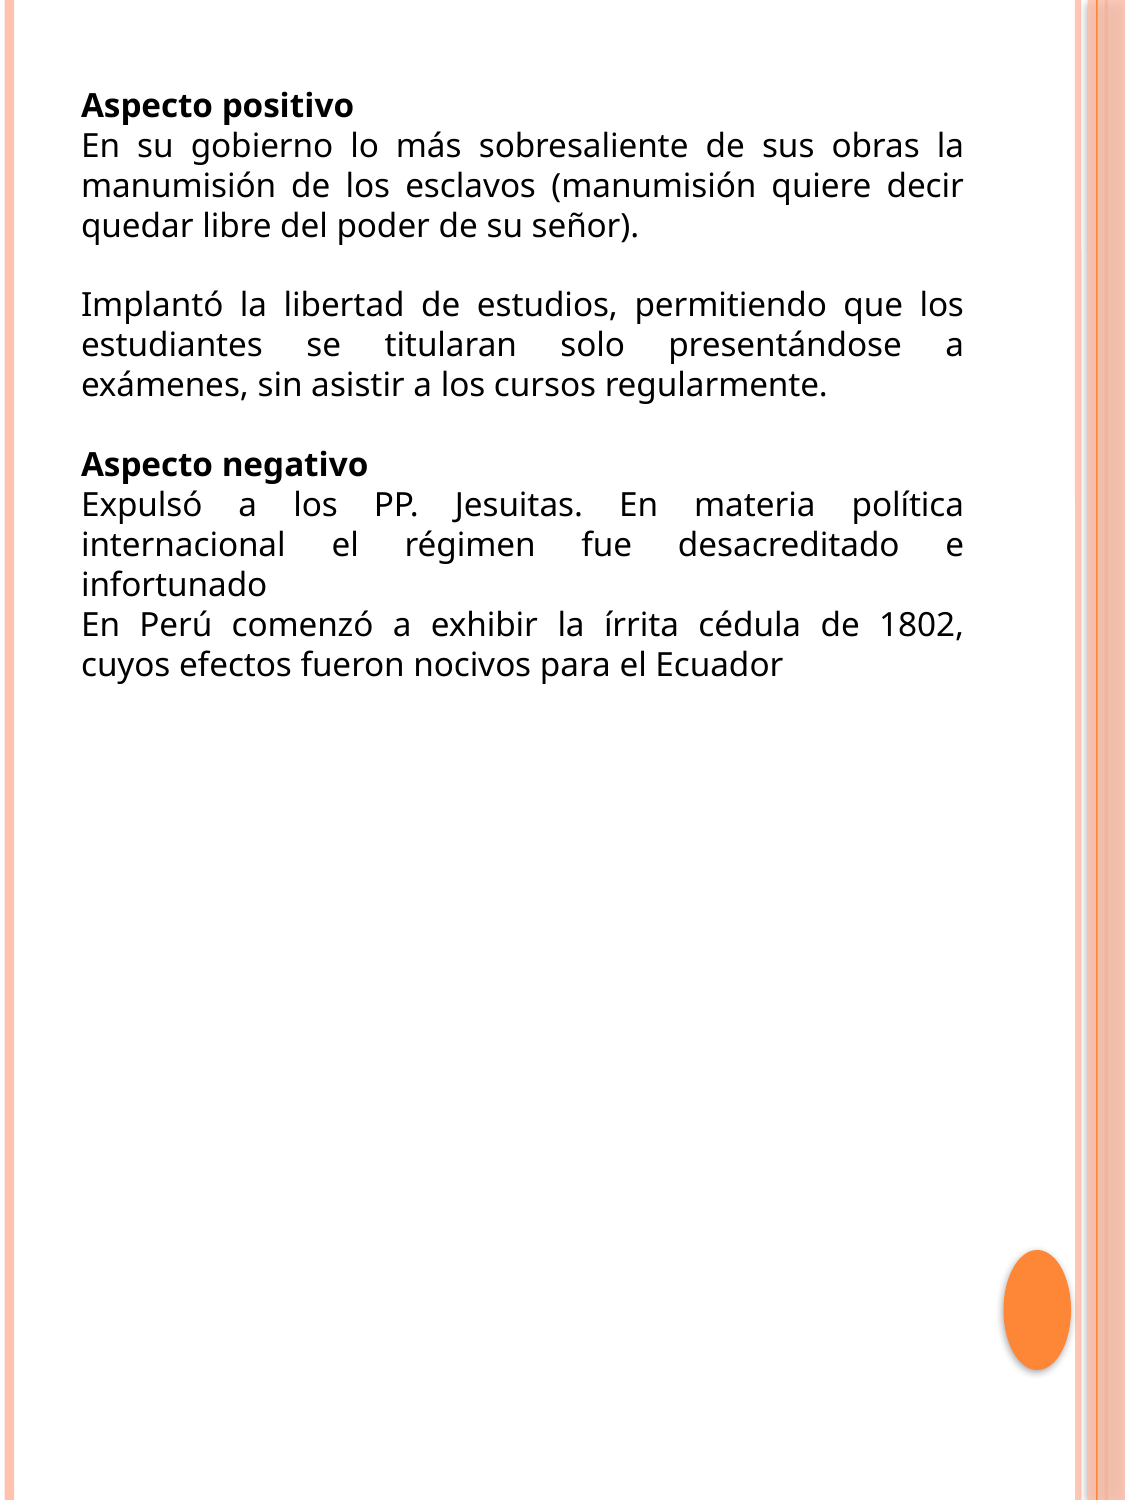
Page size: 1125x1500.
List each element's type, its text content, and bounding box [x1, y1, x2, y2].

text_box Aspecto positivo En su gobierno lo más sobresaliente de sus obras la manumisión de los esclavos (manumisión quiere decir quedar libre del poder de su señor). Implantó la libertad de estudios, permitiendo que los estudiantes se titularan solo presentándose a exámenes, sin asistir a los cursos regularmente. Aspecto negativo Expulsó a los PP. Jesuitas. En materia política internacional el régimen fue desacreditado e infortunado En Perú comenzó a exhibir la írrita cédula de 1802, cuyos efectos fueron nocivos para el Ecuador [66, 76, 981, 731]
